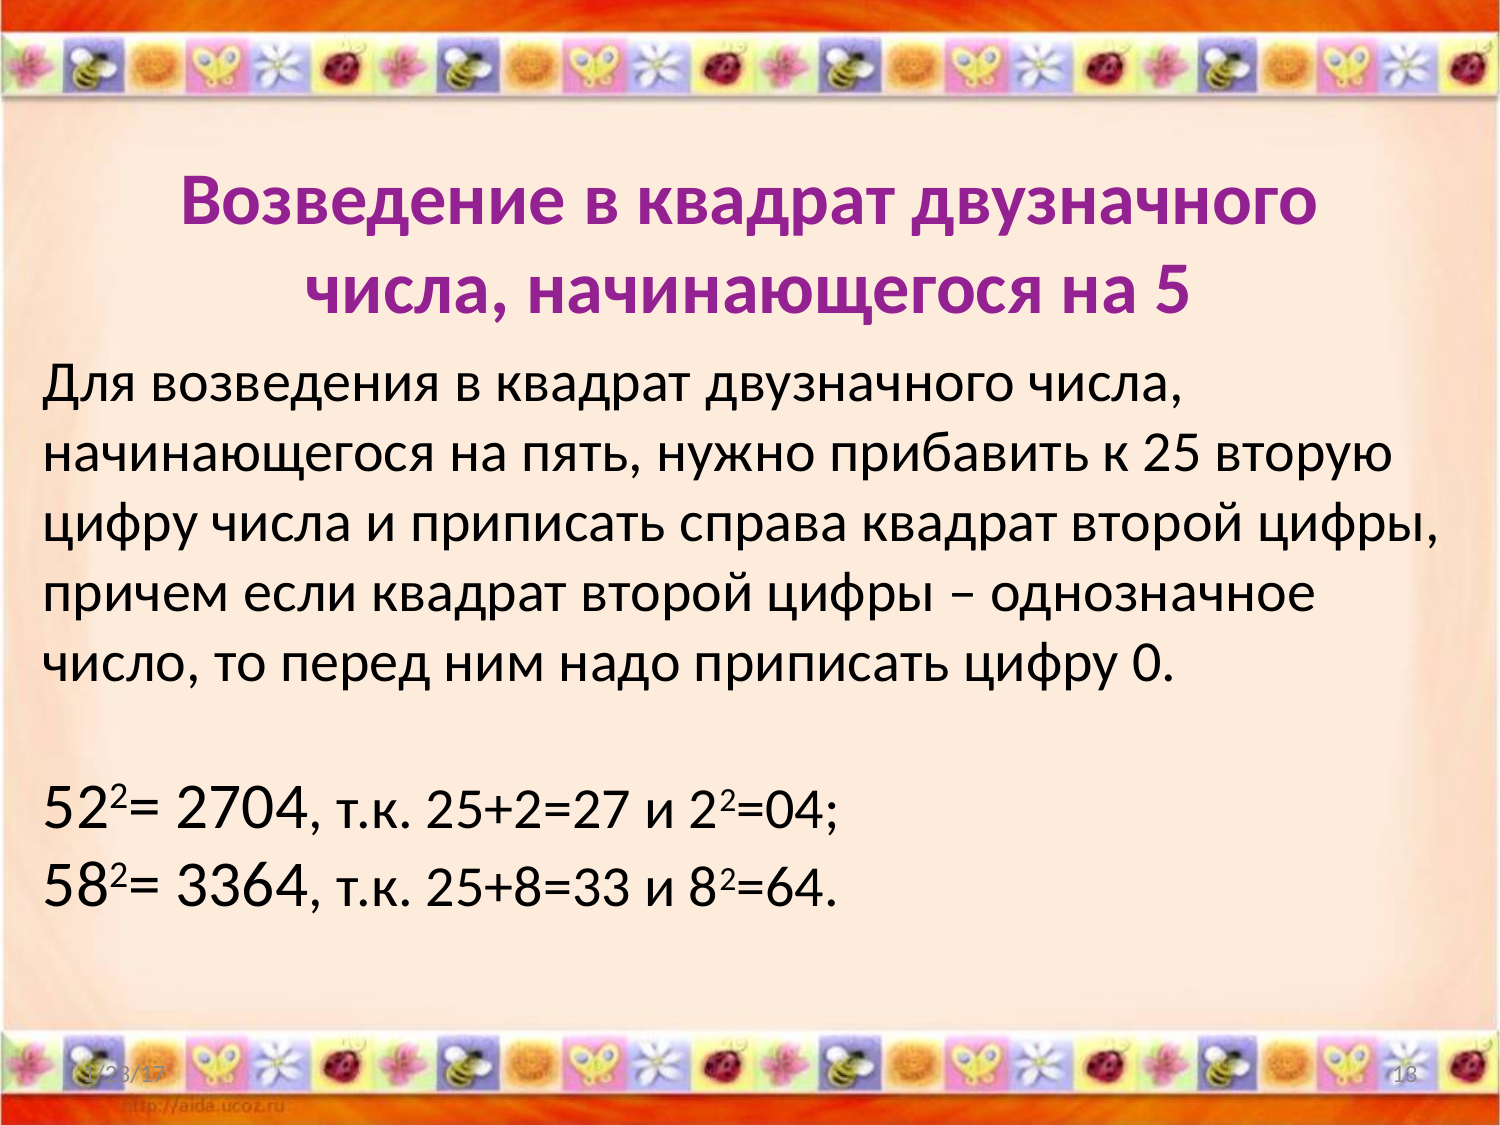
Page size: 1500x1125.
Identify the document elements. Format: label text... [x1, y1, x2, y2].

picture [0, 0, 1500, 1125]
text_box 1/23/17 [75, 1050, 425, 1095]
list Для возведения в квадрат двузначного числа, начинающегося на пять, нужно прибавить к 25 вторую цифру числа и приписать справа квадрат второй цифры, причем если квадрат второй цифры – однозначное число, то перед ним надо приписать цифру 0. 522= 2704, т.к. 25+2=27 и 22=04; 582= 3364, т.к. 25+8=33 и 82=64. [34, 335, 1466, 993]
slide_number 13 [1381, 1050, 1426, 1096]
title Возведение в квадрат двузначного числа, начинающегося на 5 [74, 142, 1426, 337]
